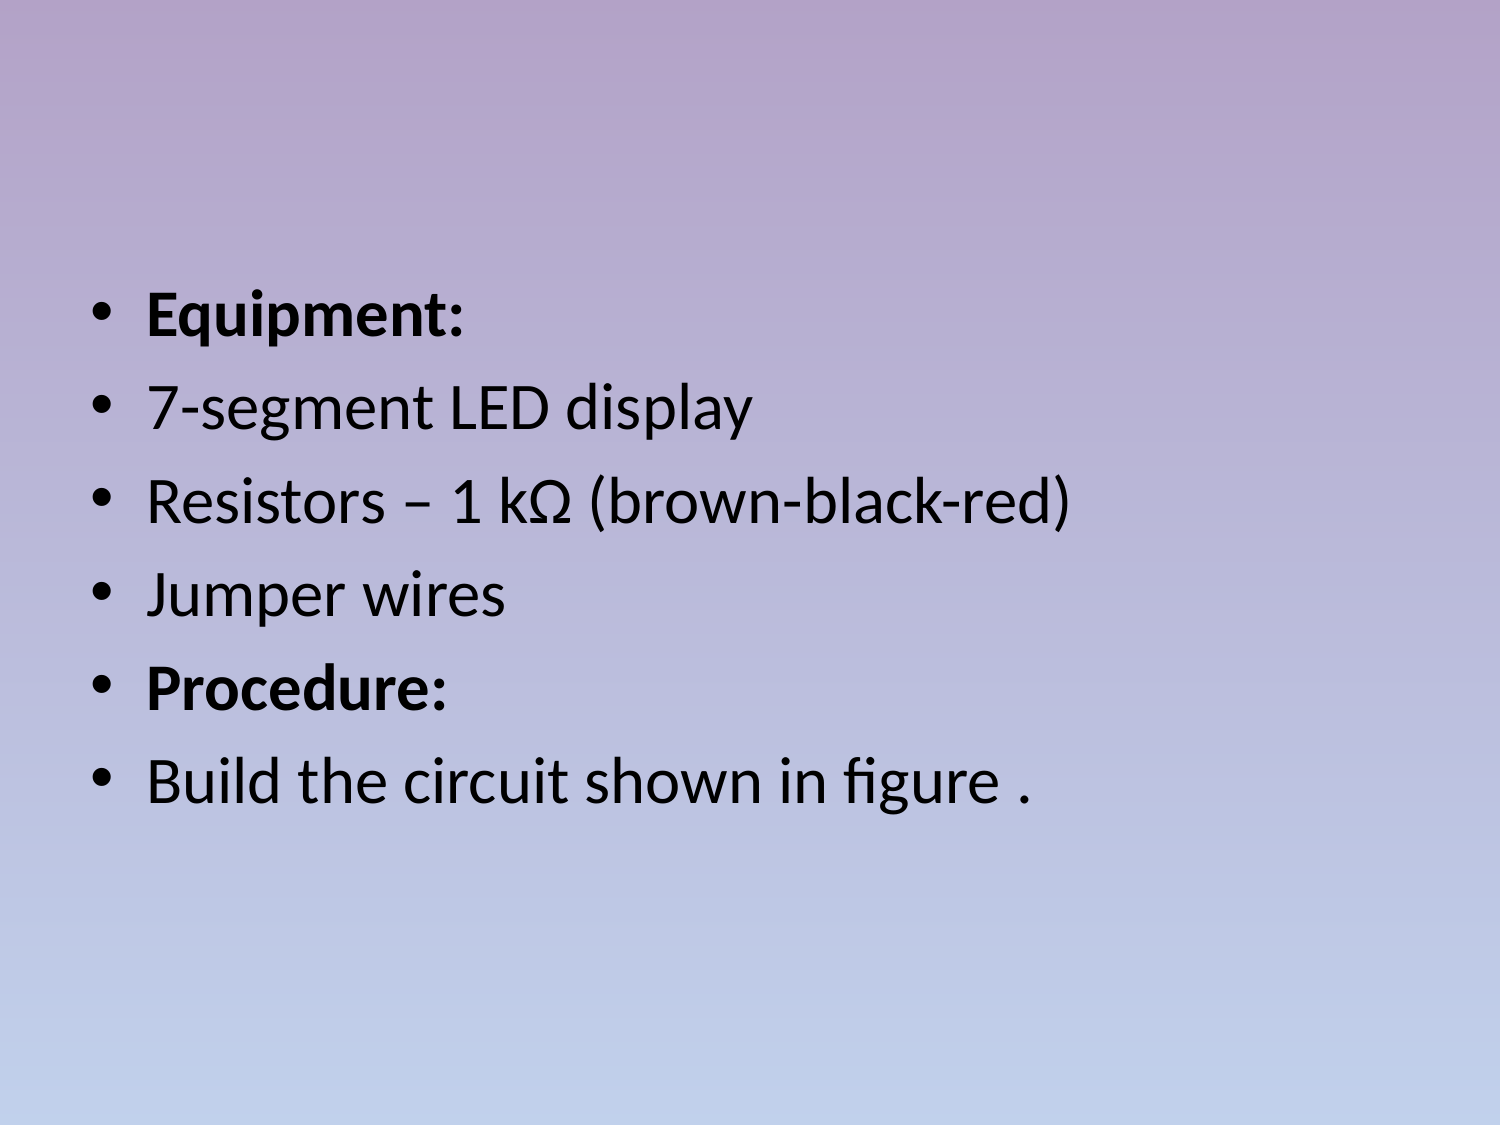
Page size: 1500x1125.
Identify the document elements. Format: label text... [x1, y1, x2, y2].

list Equipment: 7-segment LED display Resistors – 1 kΩ (brown-black-red) Jumper wires Procedure: Build the circuit shown in figure . [75, 262, 1425, 1005]
